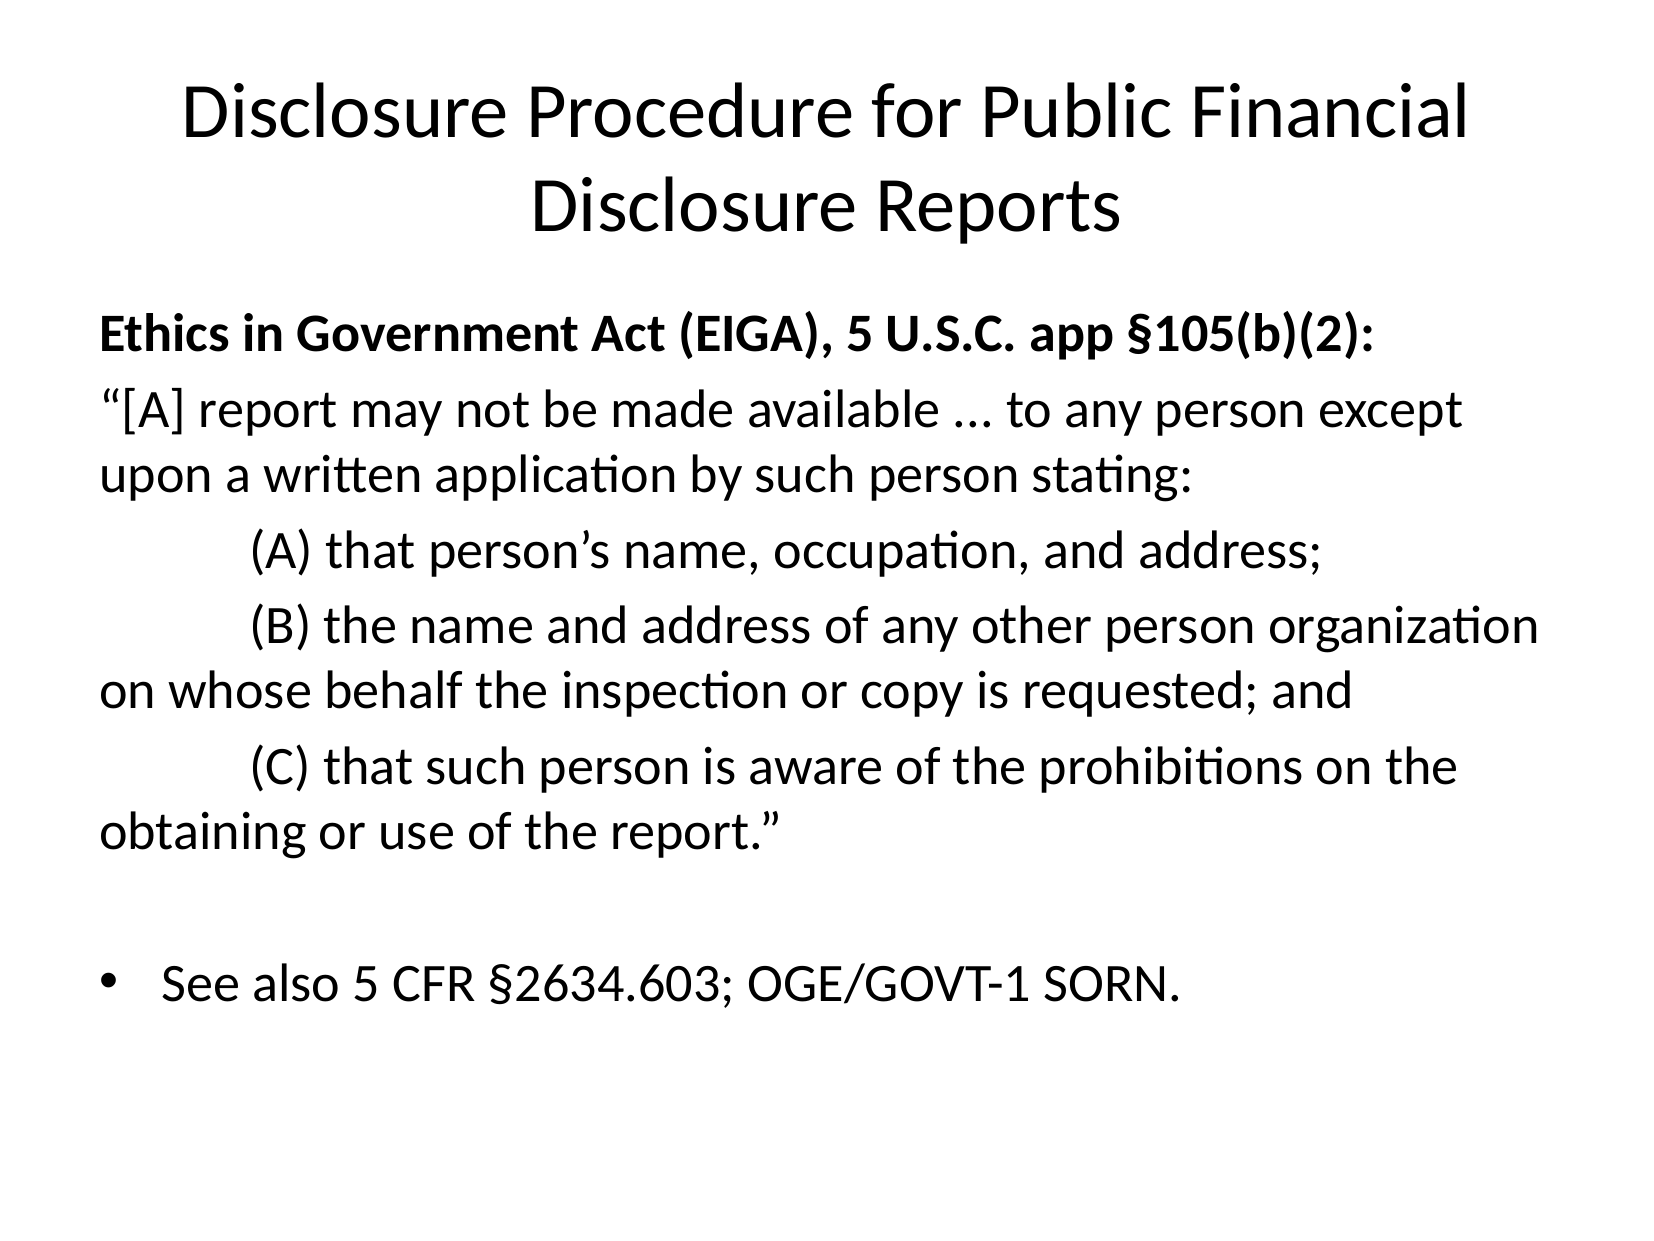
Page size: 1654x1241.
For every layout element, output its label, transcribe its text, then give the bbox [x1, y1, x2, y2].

list Ethics in Government Act (EIGA), 5 U.S.C. app §105(b)(2): “[A] report may not be made available ... to any person except upon a written application by such person stating: (A) that person’s name, occupation, and address; (B) the name and address of any other person organization on whose behalf the inspection or copy is requested; and (C) that such person is aware of the prohibitions on the obtaining or use of the report.” See also 5 CFR §2634.603; OGE/GOVT-1 SORN. [82, 289, 1571, 1108]
title Disclosure Procedure for Public Financial Disclosure Reports [82, 49, 1571, 257]
